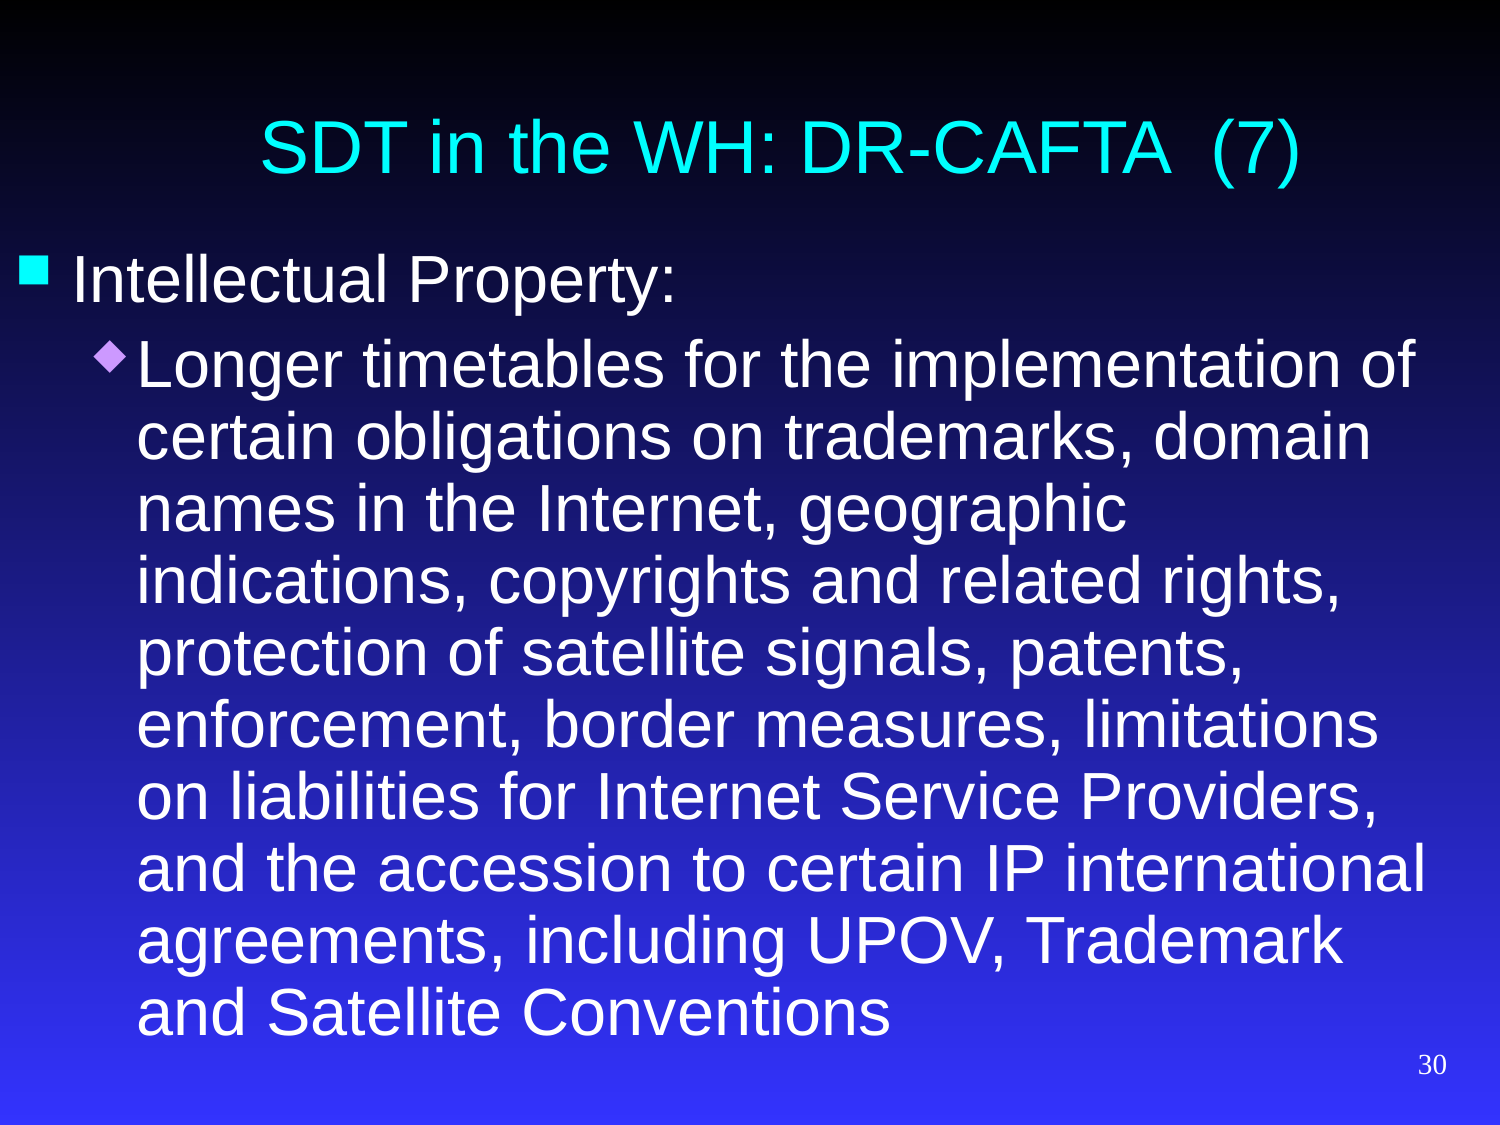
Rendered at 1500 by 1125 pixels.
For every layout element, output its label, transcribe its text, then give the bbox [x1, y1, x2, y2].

title SDT in the WH: DR-CAFTA (7) [99, 49, 1463, 237]
list Intellectual Property: Longer timetables for the implementation of certain obligations on trademarks, domain names in the Internet, geographic indications, copyrights and related rights, protection of satellite signals, patents, enforcement, border measures, limitations on liabilities for Internet Service Providers, and the accession to certain IP international agreements, including UPOV, Trademark and Satellite Conventions [0, 237, 1468, 1063]
slide_number 30 [1149, 1063, 1463, 1101]
